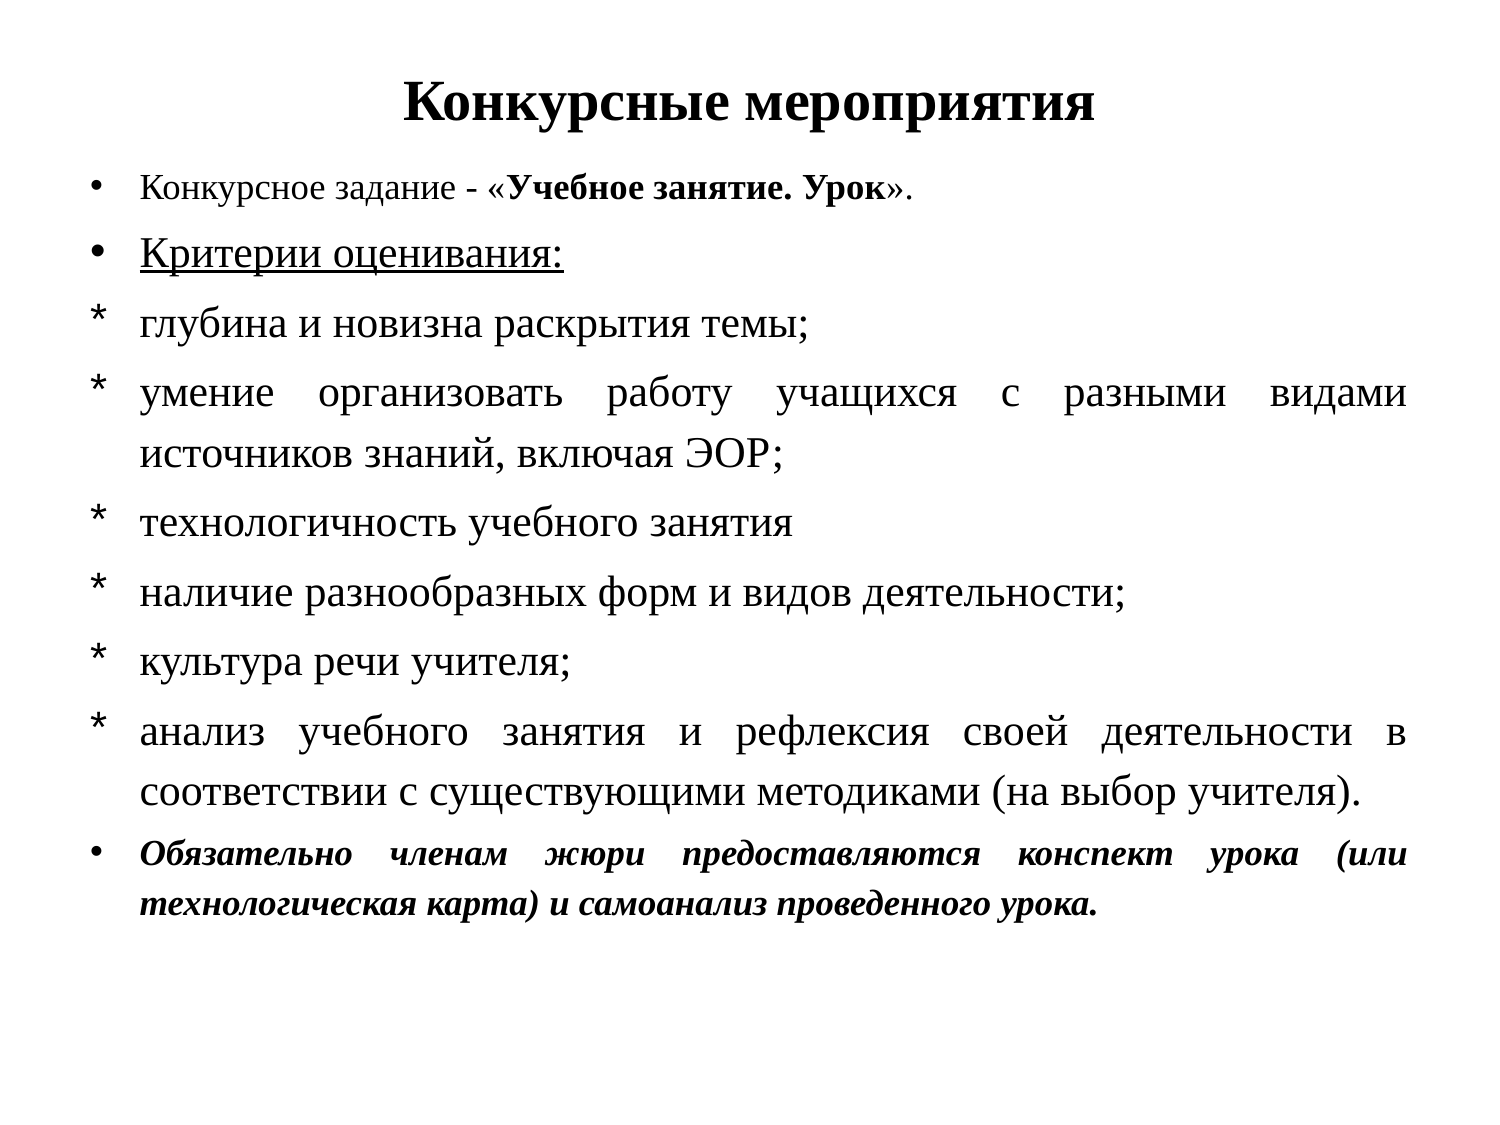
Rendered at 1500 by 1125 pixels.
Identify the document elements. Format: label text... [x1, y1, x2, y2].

title Конкурсные мероприятия [75, 45, 1425, 149]
list Конкурсное задание - «Учебное занятие. Урок». Критерии оценивания: глубина и новизна раскрытия темы; умение организовать работу учащихся с разными видами источников знаний, включая ЭОР; технологичность учебного занятия наличие разнообразных форм и видов деятельности; культура речи учителя; анализ учебного занятия и рефлексия своей деятельности в соответствии с существующими методиками (на выбор учителя). Обязательно членам жюри предоставляются конспект урока (или технологическая карта) и самоанализ проведенного урока. [75, 149, 1425, 1005]
